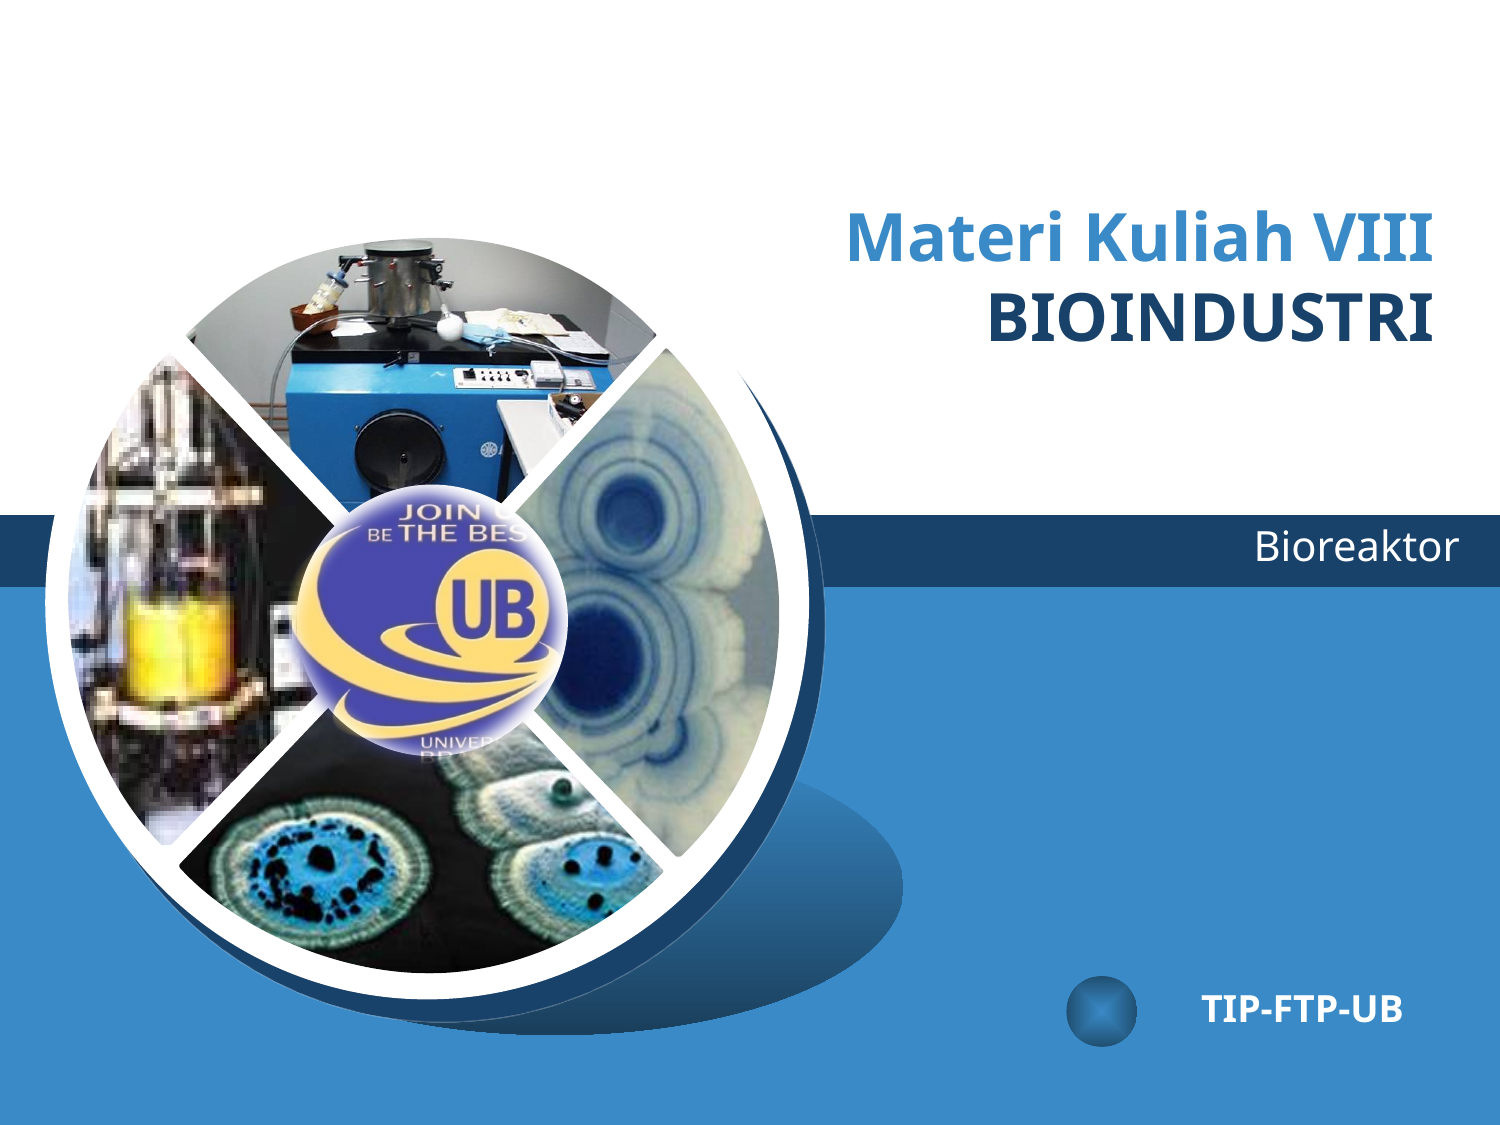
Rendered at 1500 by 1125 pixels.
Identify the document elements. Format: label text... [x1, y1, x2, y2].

picture [68, 352, 334, 850]
text_box Materi Kuliah VIII BIOINDUSTRI [512, 124, 1450, 425]
picture [306, 506, 545, 744]
text_box [1066, 976, 1138, 1047]
picture [178, 708, 665, 974]
text_box TIP-FTP-UB [1185, 977, 1419, 1038]
picture [515, 425, 780, 859]
title Bioreaktor [1074, 512, 1476, 626]
picture [185, 237, 574, 513]
